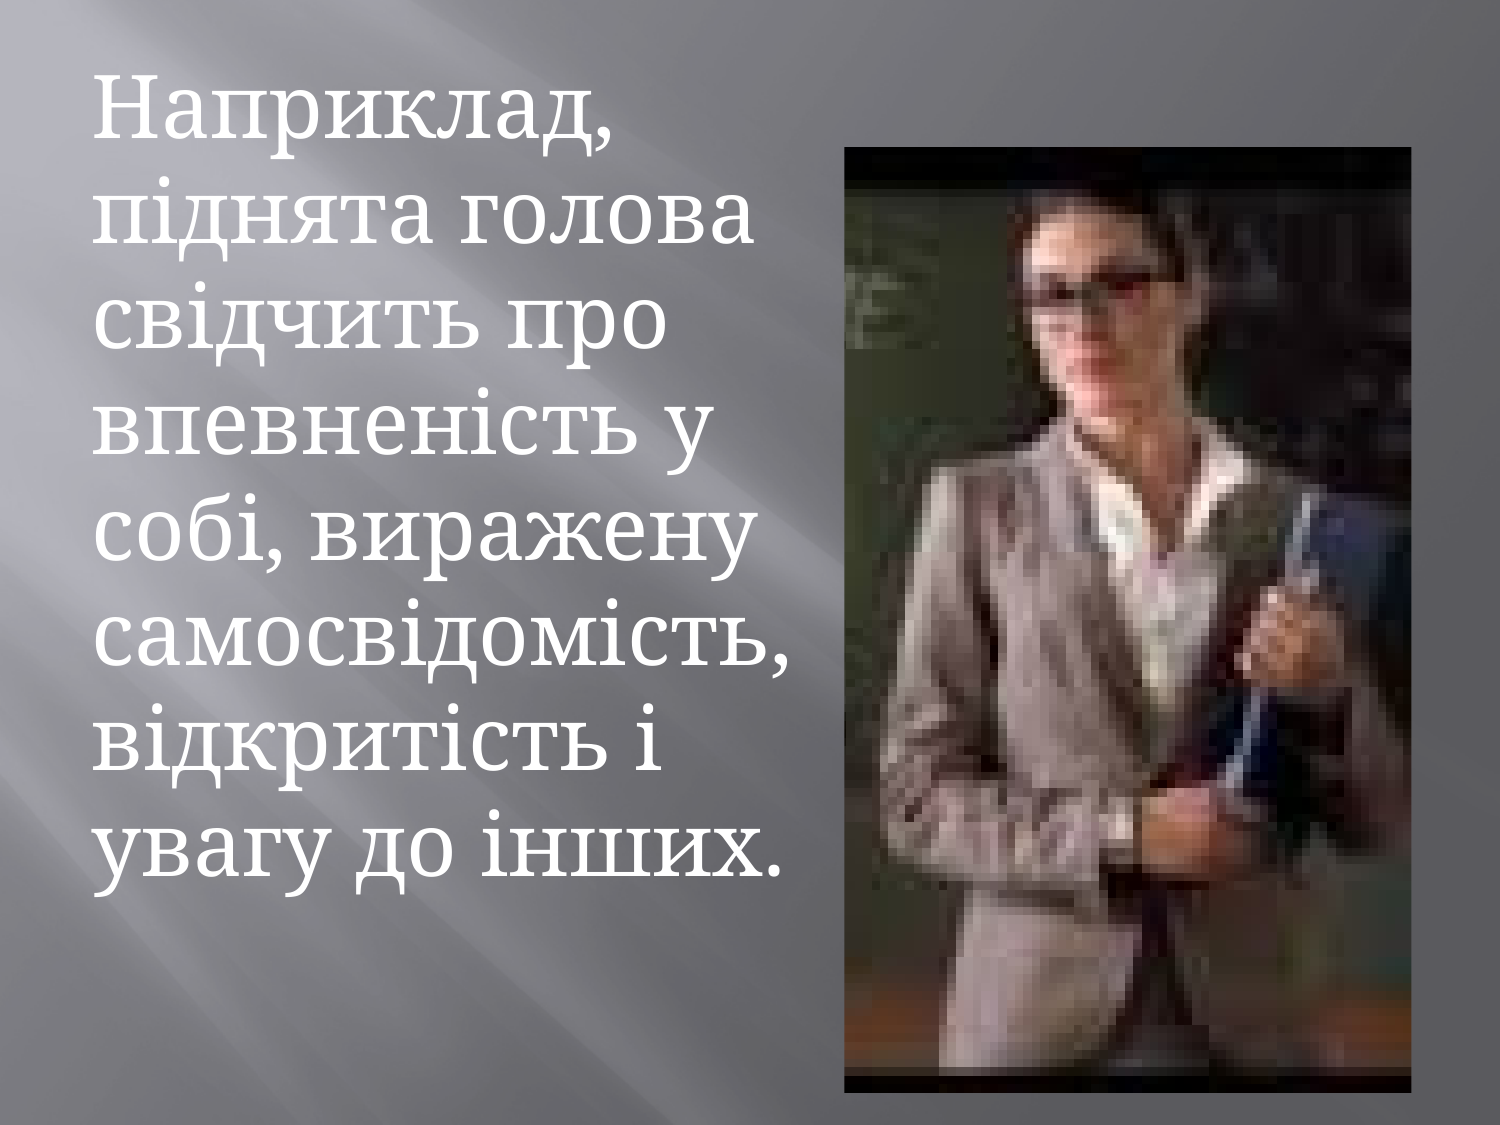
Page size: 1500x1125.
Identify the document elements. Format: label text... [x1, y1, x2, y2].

list Наприклад, піднята голова свідчить про впевненість у собі, виражену самосвідомість, відкритість і увагу до інших. [76, 42, 821, 1093]
picture [844, 147, 1412, 1093]
